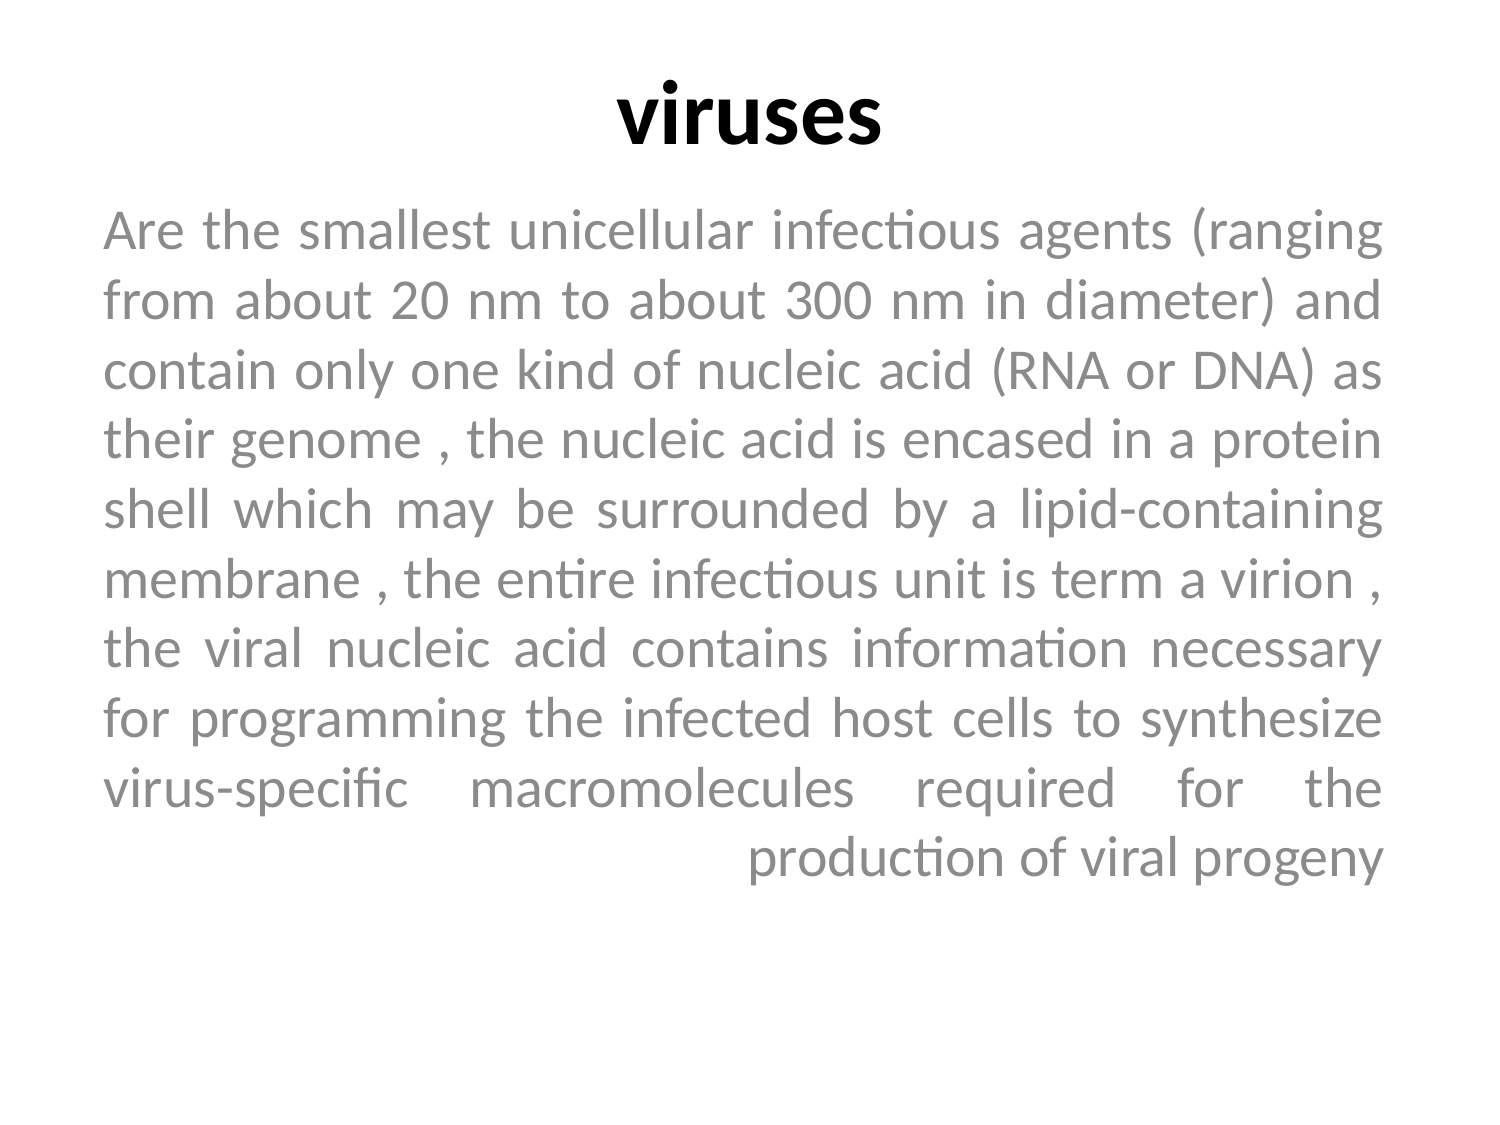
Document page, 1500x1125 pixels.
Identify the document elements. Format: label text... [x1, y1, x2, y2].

title viruses [112, 42, 1388, 173]
subtitle Are the smallest unicellular infectious agents (ranging from about 20 nm to about 300 nm in diameter) and contain only one kind of nucleic acid (RNA or DNA) as their genome , the nucleic acid is encased in a protein shell which may be surrounded by a lipid-containing membrane , the entire infectious unit is term a virion , the viral nucleic acid contains information necessary for programming the infected host cells to synthesize virus-specific macromolecules required for the production of viral progeny [88, 184, 1400, 925]
